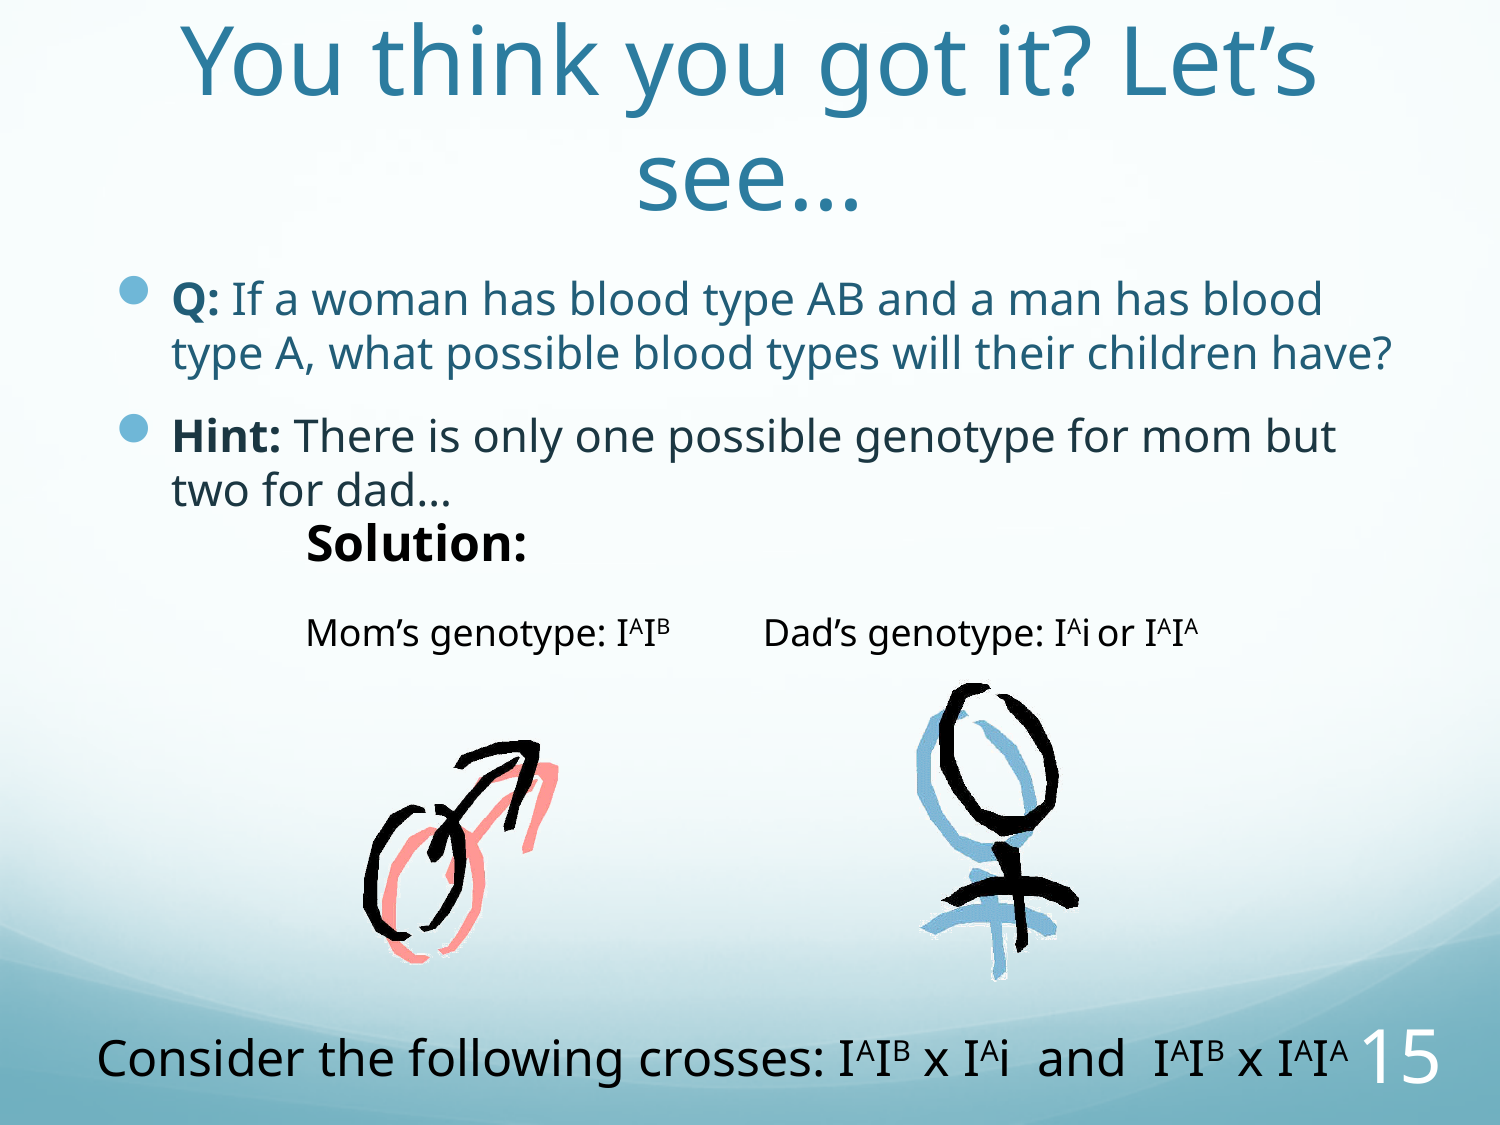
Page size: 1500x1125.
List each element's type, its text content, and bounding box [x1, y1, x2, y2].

title You think you got it? Let’s see… [90, 17, 1410, 237]
text_box Consider the following crosses: IAIB x IAi and IAIB x IAIA [81, 1019, 1363, 1095]
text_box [315, 503, 1184, 983]
slide_number 15 [1295, 1029, 1459, 1090]
list Q: If a woman has blood type AB and a man has blood type A, what possible blood types will their children have? Hint: There is only one possible genotype for mom but two for dad… [100, 262, 1442, 528]
